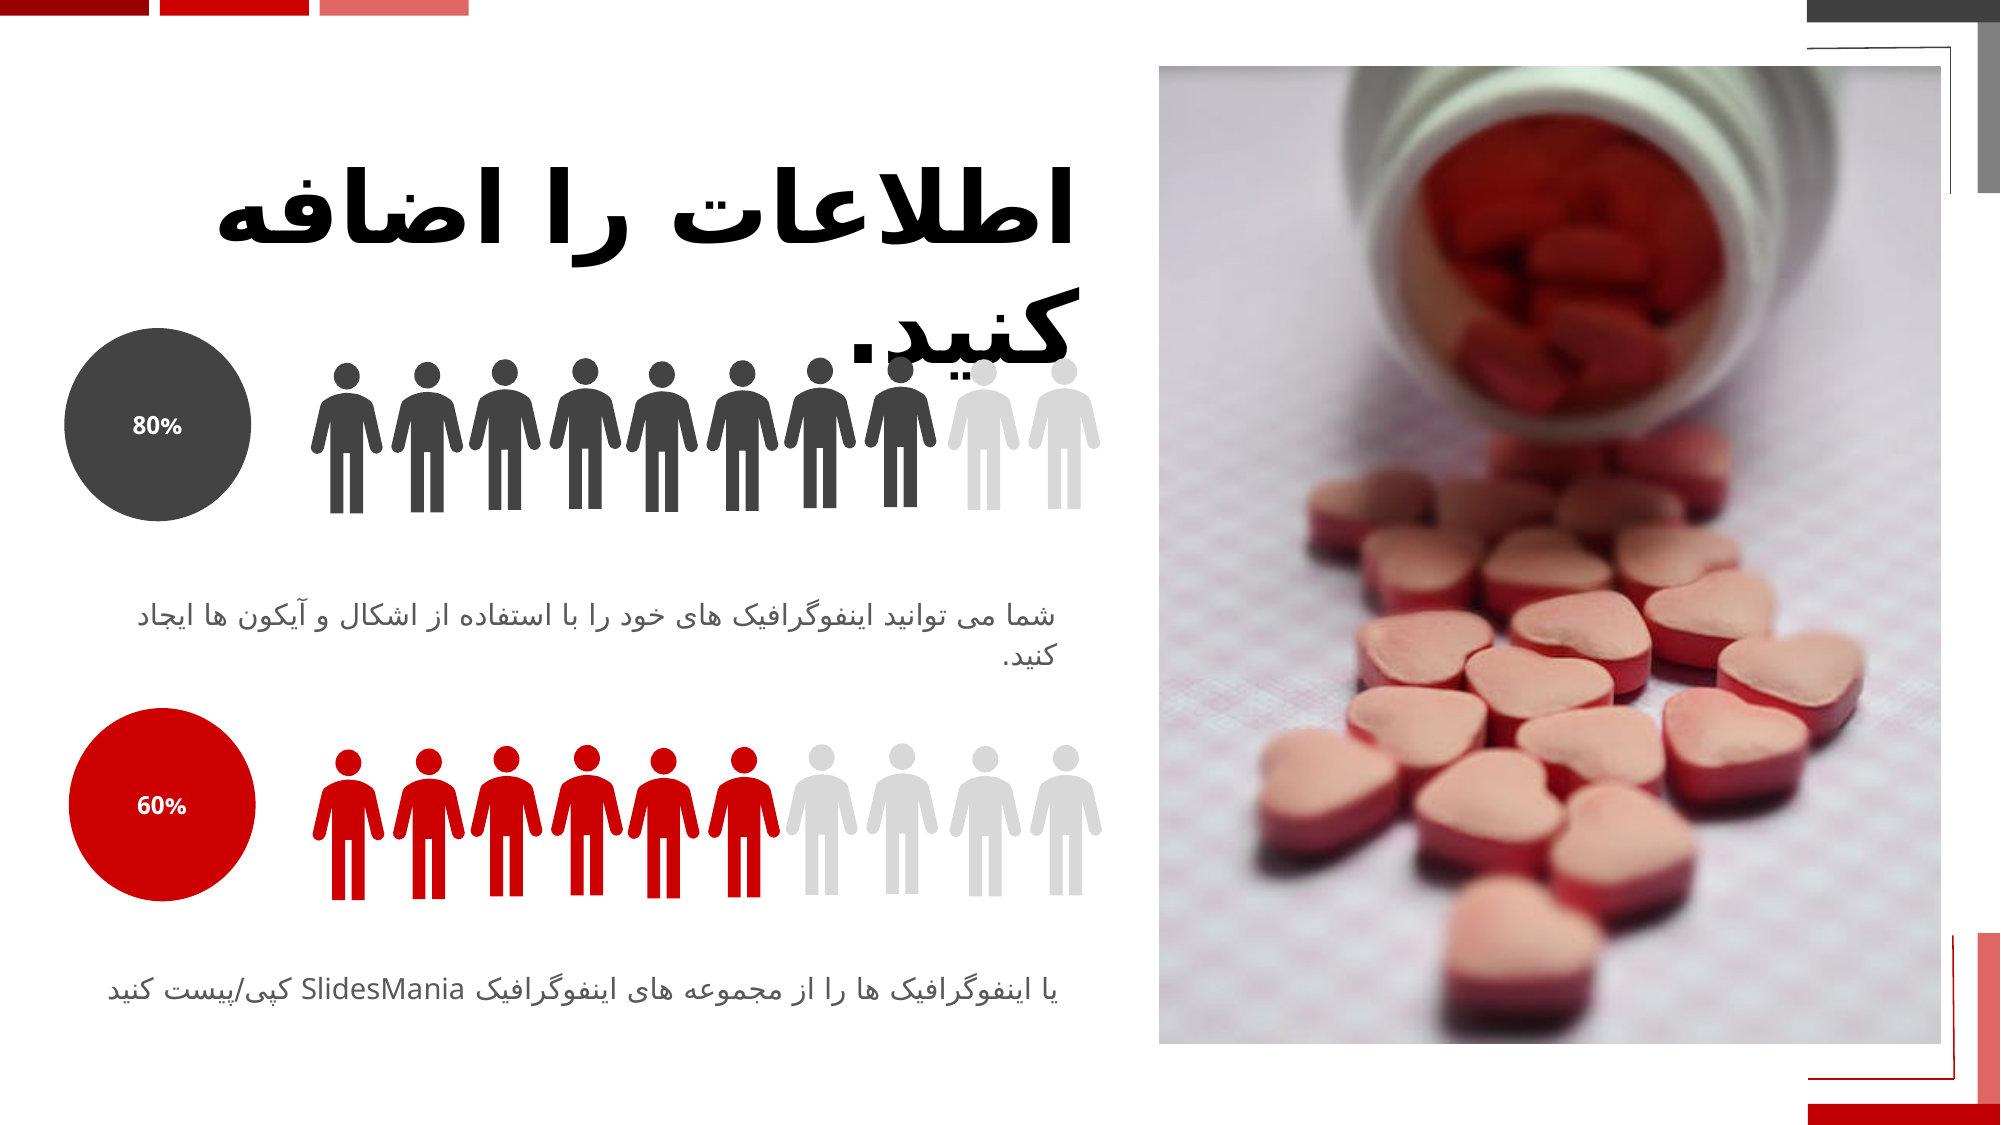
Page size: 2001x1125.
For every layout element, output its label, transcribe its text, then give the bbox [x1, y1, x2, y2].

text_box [1028, 357, 1101, 510]
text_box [310, 362, 383, 514]
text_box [627, 747, 700, 899]
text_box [391, 361, 464, 513]
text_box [866, 743, 939, 895]
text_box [1806, 0, 2000, 194]
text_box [707, 746, 781, 898]
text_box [706, 359, 779, 512]
text_box 80% [64, 328, 252, 522]
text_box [470, 745, 543, 897]
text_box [549, 357, 622, 510]
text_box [550, 744, 624, 896]
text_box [392, 748, 466, 900]
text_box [864, 356, 937, 508]
text_box 60% [68, 708, 256, 902]
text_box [625, 360, 699, 513]
picture [1158, 66, 1941, 1044]
subtitle شما می توانید اینفوگرافیک های خود را با استفاده از اشکال و آیکون ها ایجاد کنید. [68, 571, 1078, 680]
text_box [1029, 744, 1103, 896]
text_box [468, 358, 541, 511]
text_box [785, 744, 858, 896]
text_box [783, 357, 857, 509]
subtitle یا اینفوگرافیک ها را از مجموعه های اینفوگرافیک SlidesMania کپی/پیست کنید [68, 945, 1079, 1054]
title اطلاعات را اضافه کنید. [64, 123, 1101, 250]
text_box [947, 358, 1020, 511]
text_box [1807, 932, 2000, 1125]
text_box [949, 745, 1022, 897]
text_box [312, 749, 385, 901]
